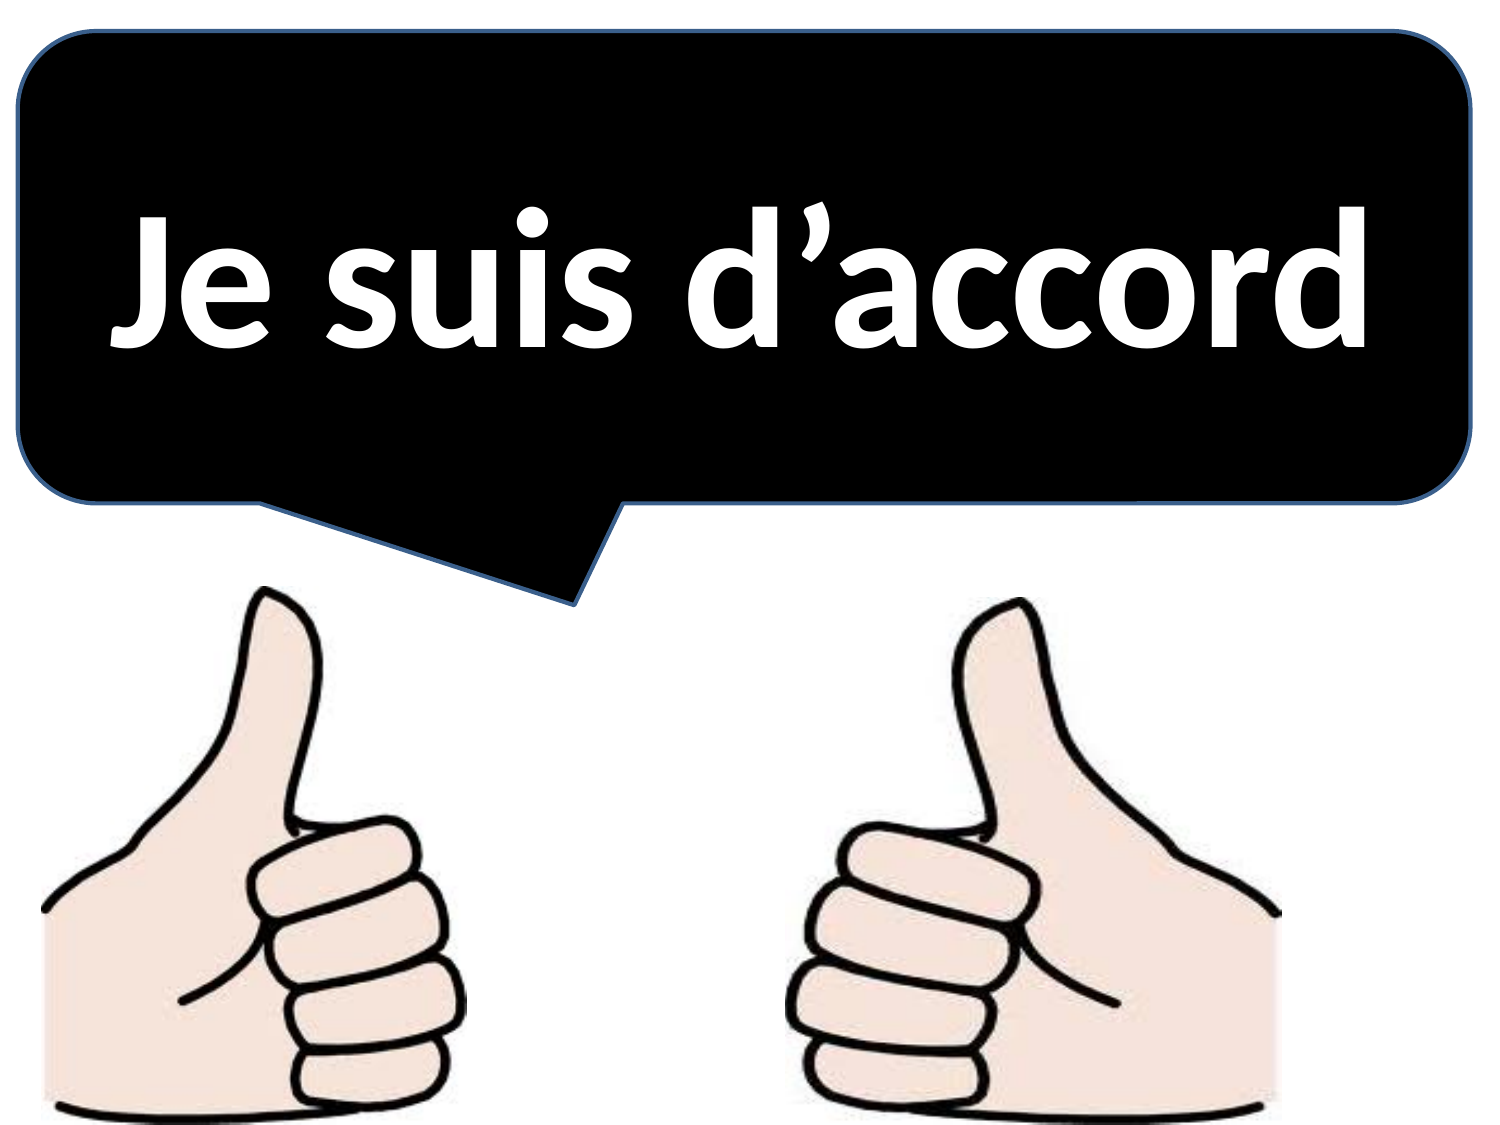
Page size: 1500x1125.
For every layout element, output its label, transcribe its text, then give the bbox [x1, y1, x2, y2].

text_box Je suis d’accord [15, 28, 1473, 608]
picture [785, 597, 1282, 1125]
picture [40, 585, 467, 1125]
